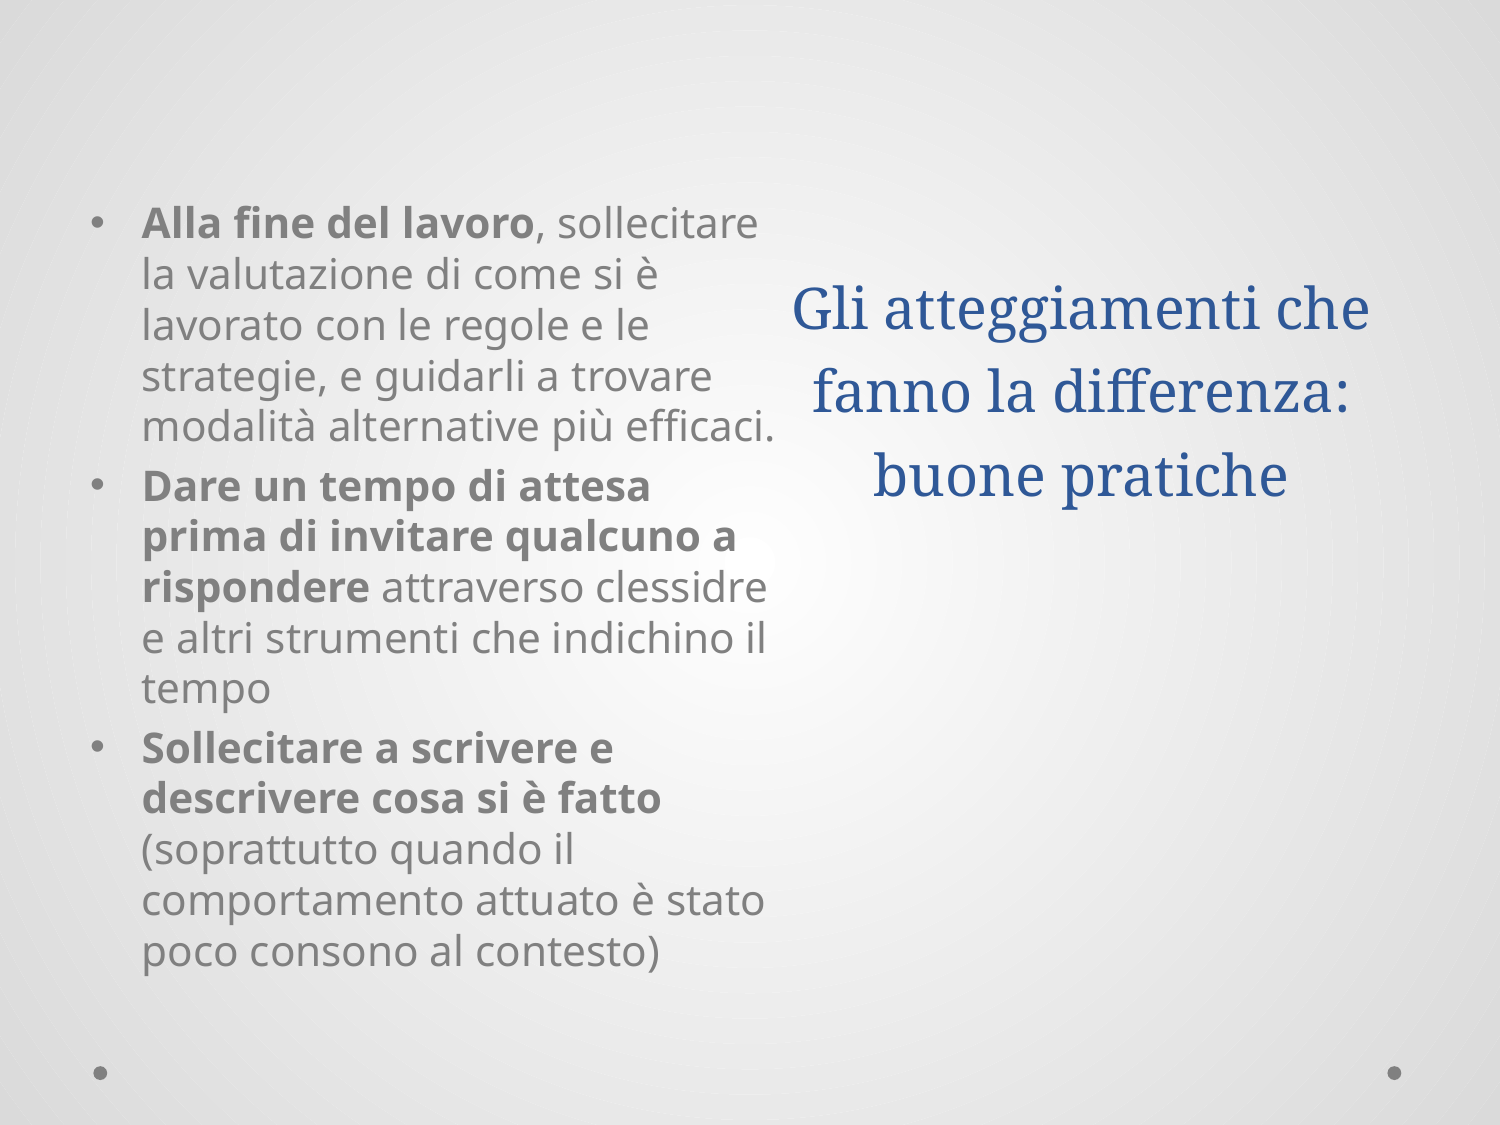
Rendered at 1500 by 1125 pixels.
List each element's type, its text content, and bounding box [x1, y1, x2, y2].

title Gli atteggiamenti che fanno la differenza: buone pratiche [798, 243, 1425, 516]
list Alla fine del lavoro, sollecitare la valutazione di come si è lavorato con le regole e le strategie, e guidarli a trovare modalità alternative più efficaci. Dare un tempo di attesa prima di invitare qualcuno a rispondere attraverso clessidre e altri strumenti che indichino il tempo Sollecitare a scrivere e descrivere cosa si è fatto (soprattutto quando il comportamento attuato è stato poco consono al contesto) [75, 75, 798, 1013]
